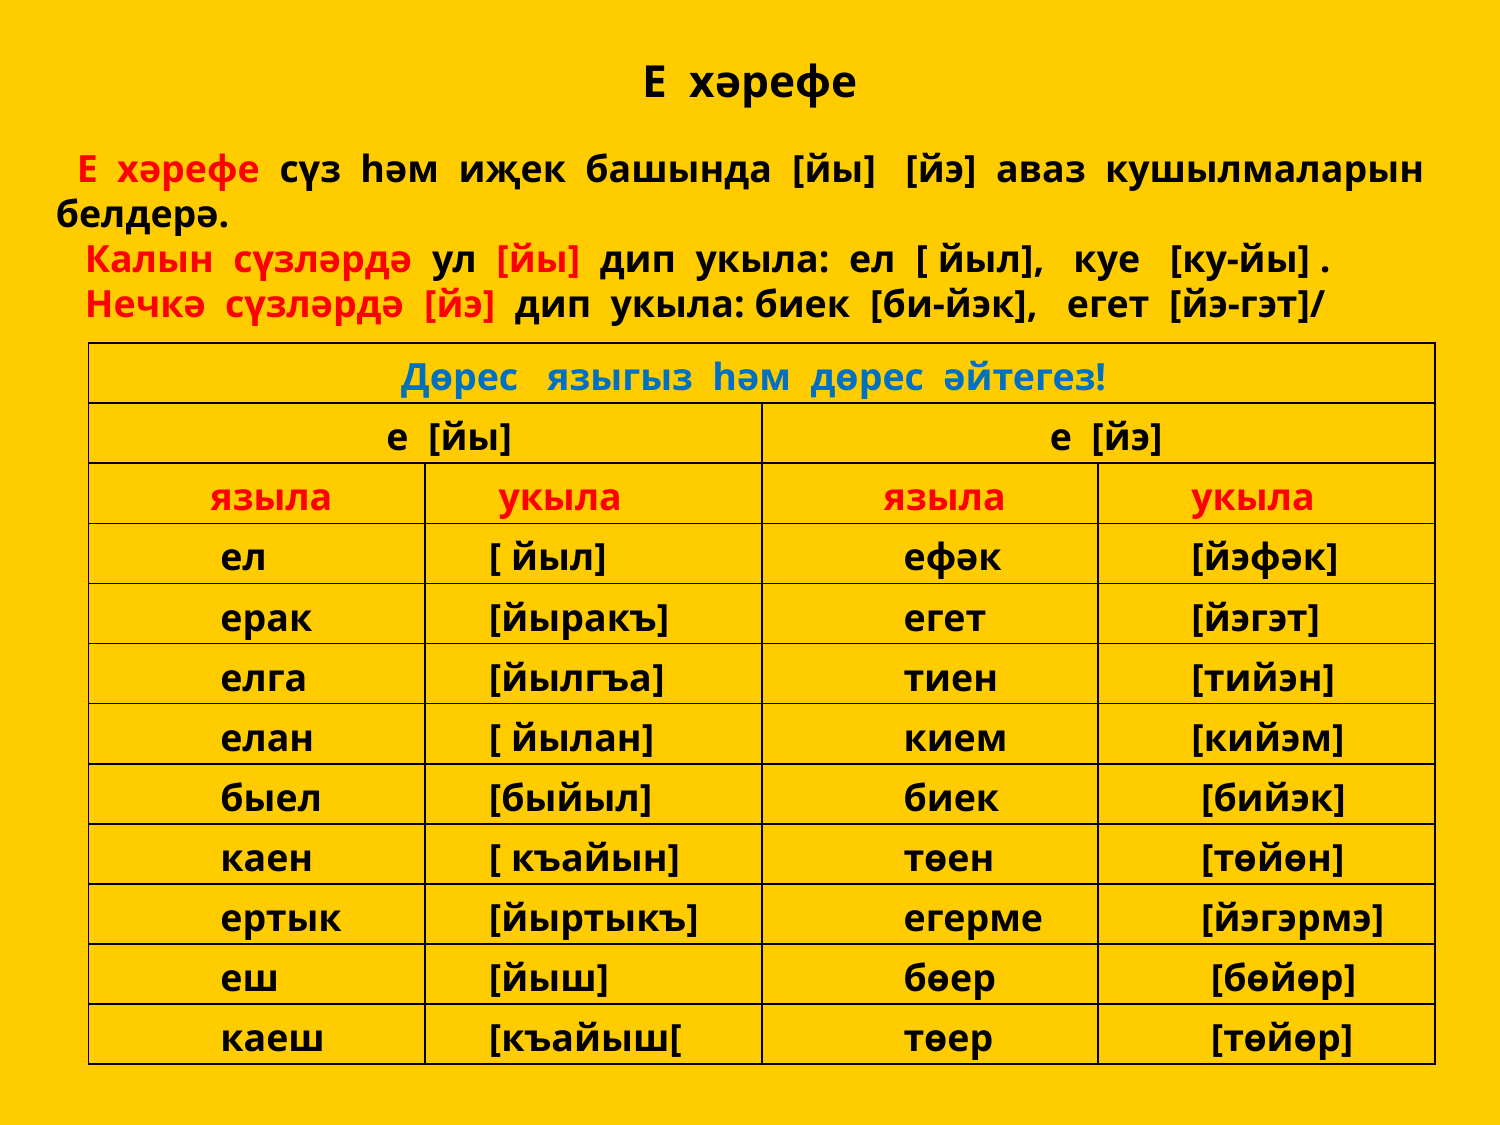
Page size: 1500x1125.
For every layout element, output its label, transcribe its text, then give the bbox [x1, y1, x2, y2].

table_cell [бөйөр] [1099, 945, 1434, 1003]
table_cell [ йыл] [426, 524, 761, 583]
table_cell [йэгэрмэ] [1099, 885, 1434, 943]
table_cell ел [89, 524, 424, 583]
text_box Е хәрефе сүз һәм иҗек башында [йы] [йэ] аваз кушылмаларын белдерә. Калын сүзләрдә ул [йы] дип укыла: ел [ йыл], куе [ку-йы] . Нечкә сүзләрдә [йэ] дип укыла: биек [би-йэк], егет [йэ-гэт]/ [41, 137, 1500, 332]
table_cell ефәк [763, 524, 1097, 583]
table_cell [йэгэт] [1099, 584, 1434, 643]
table_cell елан [89, 704, 424, 763]
table_cell егерме [763, 885, 1097, 943]
table_cell [төйөр] [1099, 1005, 1434, 1063]
table_cell е [йы] [89, 404, 761, 462]
table_cell еш [89, 945, 424, 1003]
table_cell [йыртыкъ] [426, 885, 761, 943]
table_cell быел [89, 765, 424, 823]
table_cell [йылгъа] [426, 644, 761, 703]
table_cell каеш [89, 1005, 424, 1063]
table_cell укыла [426, 464, 761, 523]
table_cell [быйыл] [426, 765, 761, 823]
table_cell [бийэк] [1099, 765, 1434, 823]
table_cell [кийэм] [1099, 704, 1434, 763]
table_cell каен [89, 825, 424, 883]
table_header Дөрес языгыз һәм дөрес әйтегез! [89, 344, 1434, 402]
title Е хәрефе [75, 45, 1425, 114]
table_cell [йыш] [426, 945, 761, 1003]
table_cell елга [89, 644, 424, 703]
table_cell [ йылан] [426, 704, 761, 763]
table_cell төен [763, 825, 1097, 883]
table_cell [төйөн] [1099, 825, 1434, 883]
table_cell е [йэ] [763, 404, 1434, 462]
table_cell укыла [1099, 464, 1434, 523]
table_cell [тийэн] [1099, 644, 1434, 703]
table_cell [йыракъ] [426, 584, 761, 643]
table_cell кием [763, 704, 1097, 763]
table_cell [къайыш[ [426, 1005, 761, 1063]
table_cell [йэфәк] [1099, 524, 1434, 583]
table_cell ерак [89, 584, 424, 643]
table_cell егет [763, 584, 1097, 643]
table_cell ертык [89, 885, 424, 943]
table_cell төер [763, 1005, 1097, 1063]
table_cell языла [89, 464, 424, 523]
table_cell языла [763, 464, 1097, 523]
table_cell [ къайын] [426, 825, 761, 883]
table_cell тиен [763, 644, 1097, 703]
table_cell биек [763, 765, 1097, 823]
table_cell бөер [763, 945, 1097, 1003]
